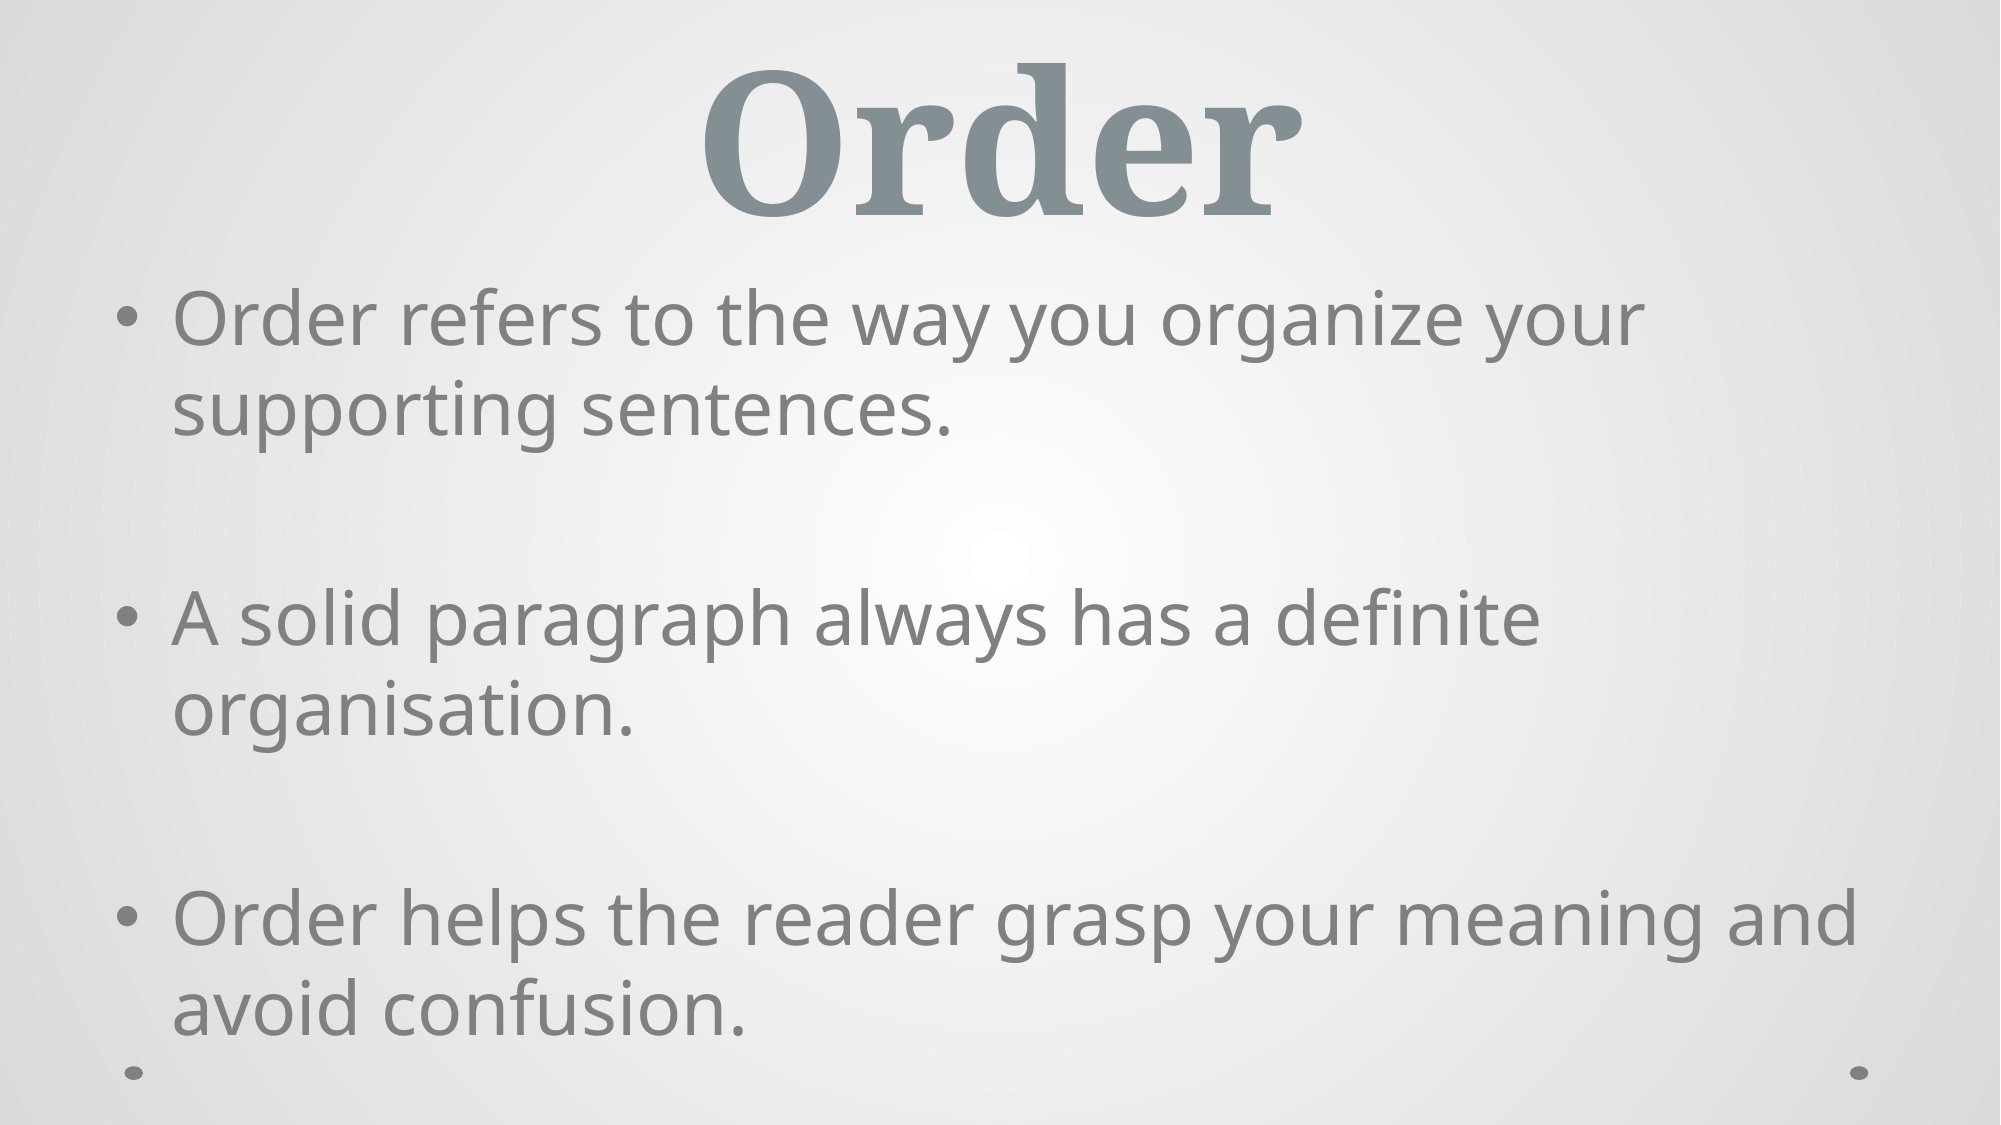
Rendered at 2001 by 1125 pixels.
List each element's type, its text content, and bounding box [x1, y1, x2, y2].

list Order refers to the way you organize your supporting sentences. A solid paragraph always has a definite organisation. Order helps the reader grasp your meaning and avoid confusion. [99, 262, 1900, 1063]
title Order [99, 0, 1900, 262]
